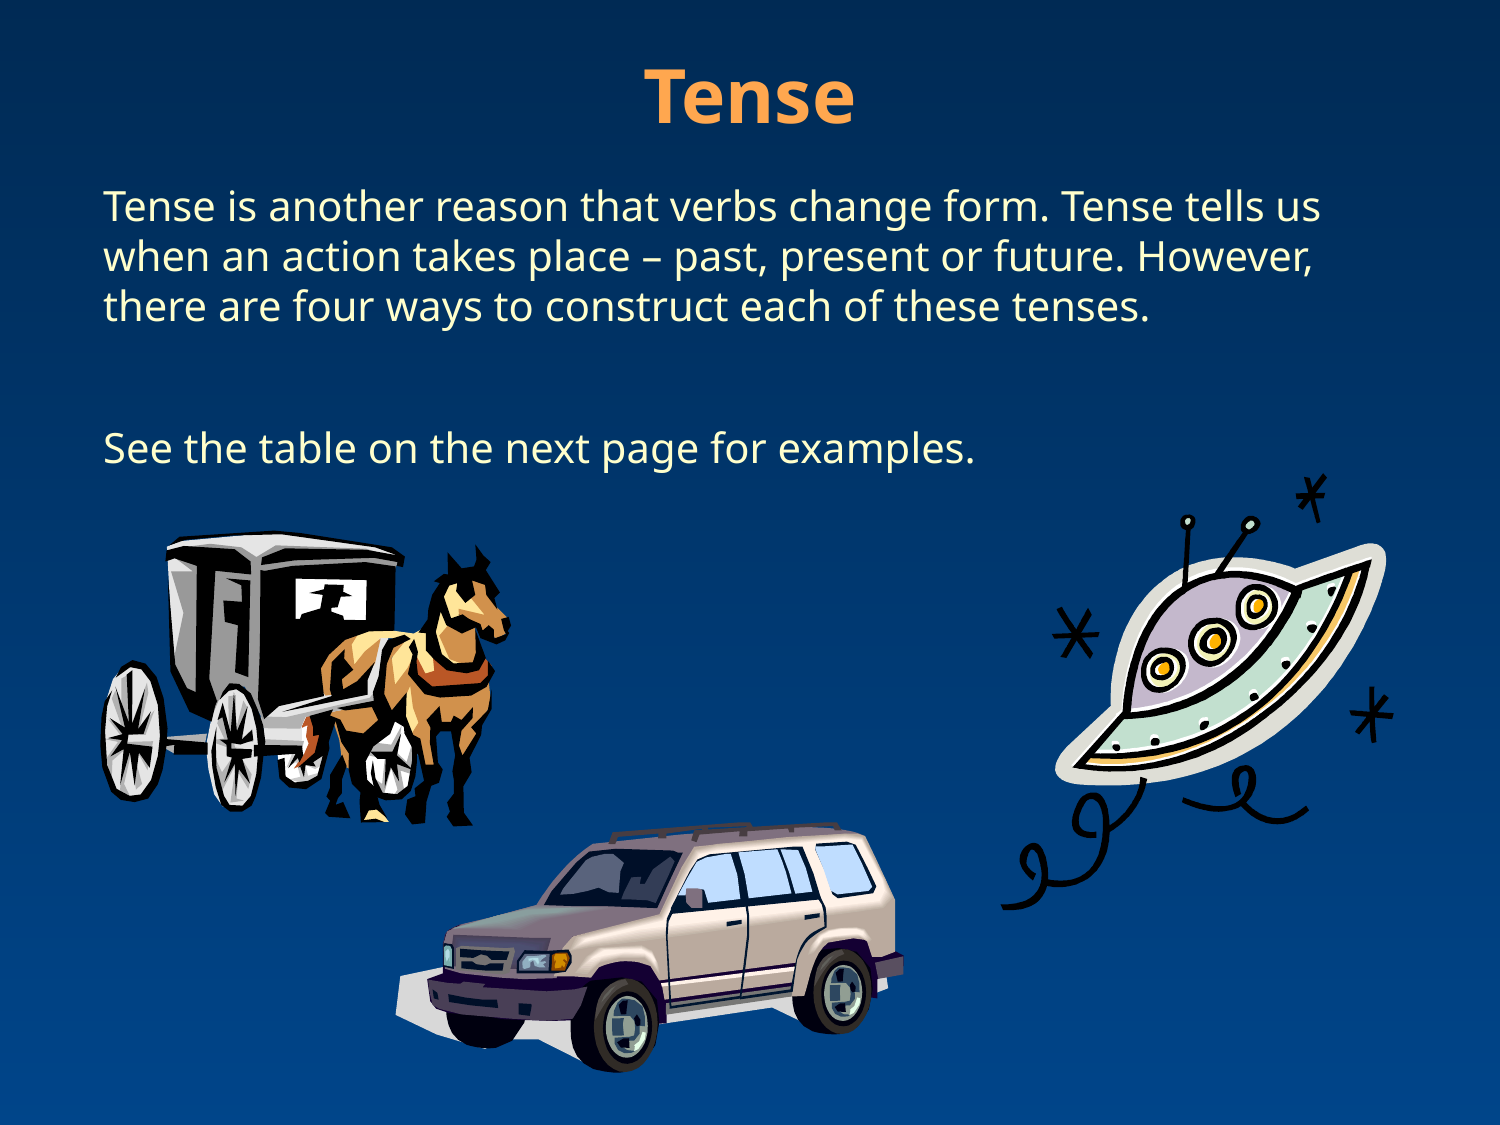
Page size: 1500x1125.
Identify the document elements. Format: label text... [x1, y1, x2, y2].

picture [100, 527, 904, 1074]
text_box Tense [183, 31, 1317, 157]
text_box Tense is another reason that verbs change form. Tense tells us when an action takes place – past, present or future. However, there are four ways to construct each of these tenses. See the table on the next page for examples. [88, 172, 1424, 479]
picture [1000, 467, 1400, 916]
